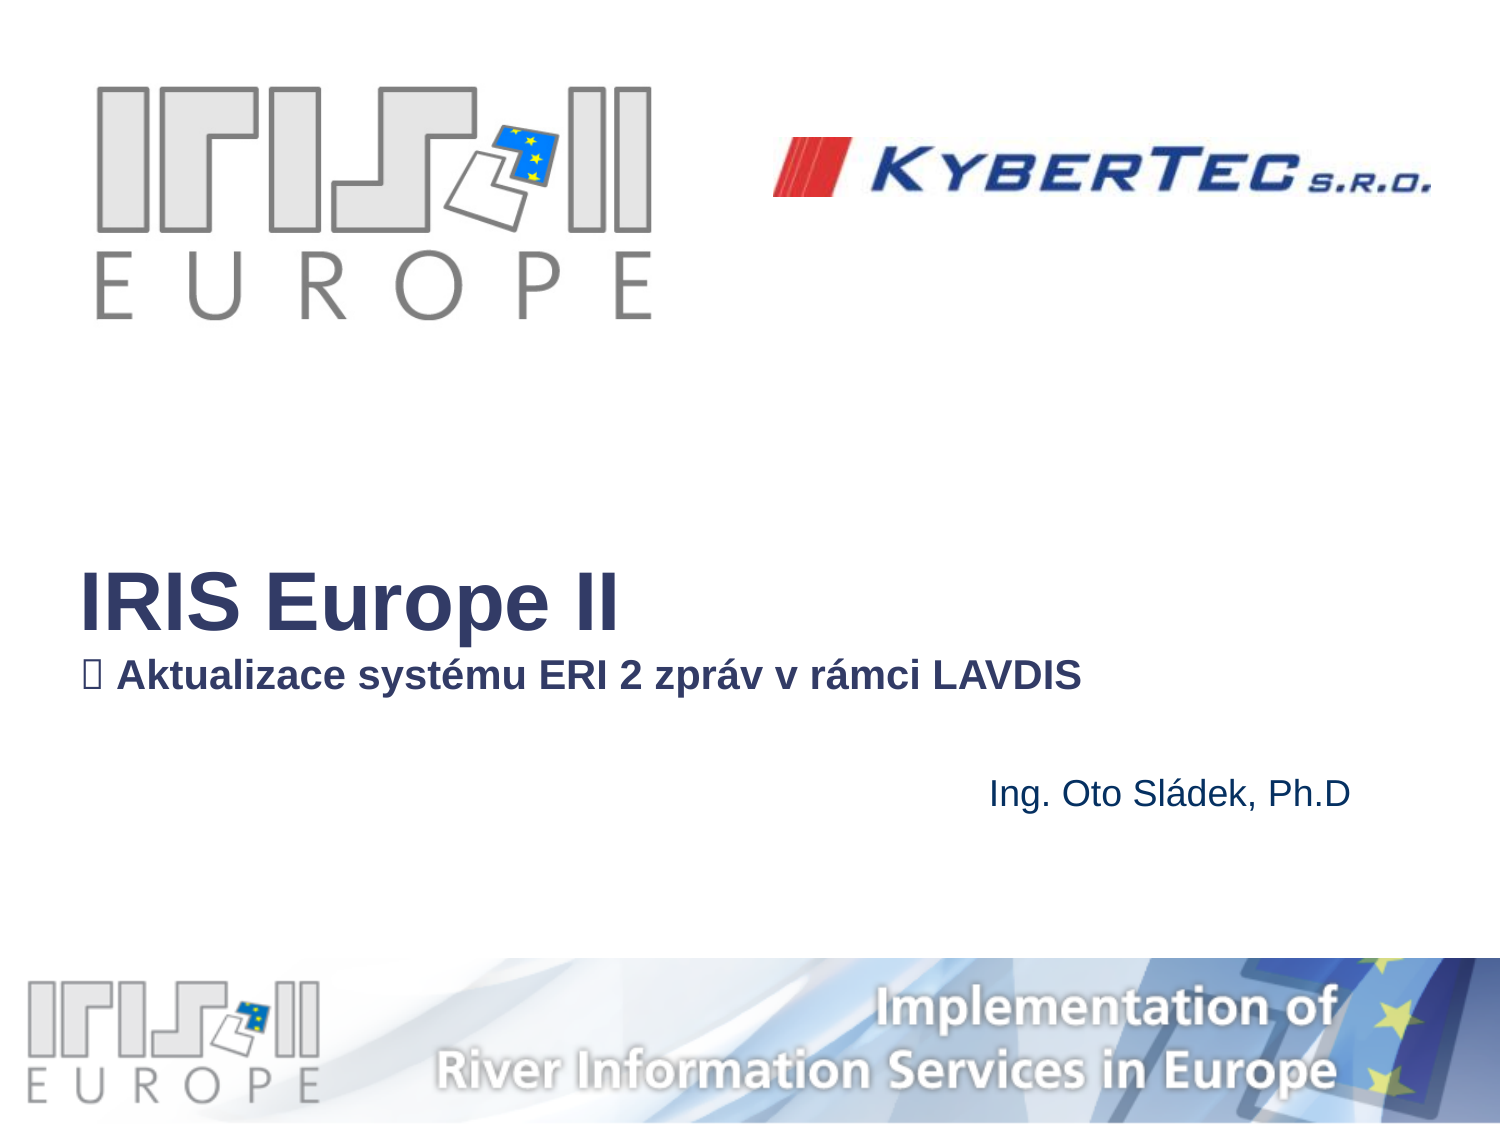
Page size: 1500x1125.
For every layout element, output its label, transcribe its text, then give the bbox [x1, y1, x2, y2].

title IRIS Europe II  Aktualizace systému ERI 2 zpráv v rámci LAVDIS [64, 455, 1341, 790]
picture [0, 958, 1500, 1125]
picture [76, 66, 672, 341]
subtitle Ing. Oto Sládek, Ph.D [316, 761, 1367, 904]
picture [773, 136, 1431, 197]
